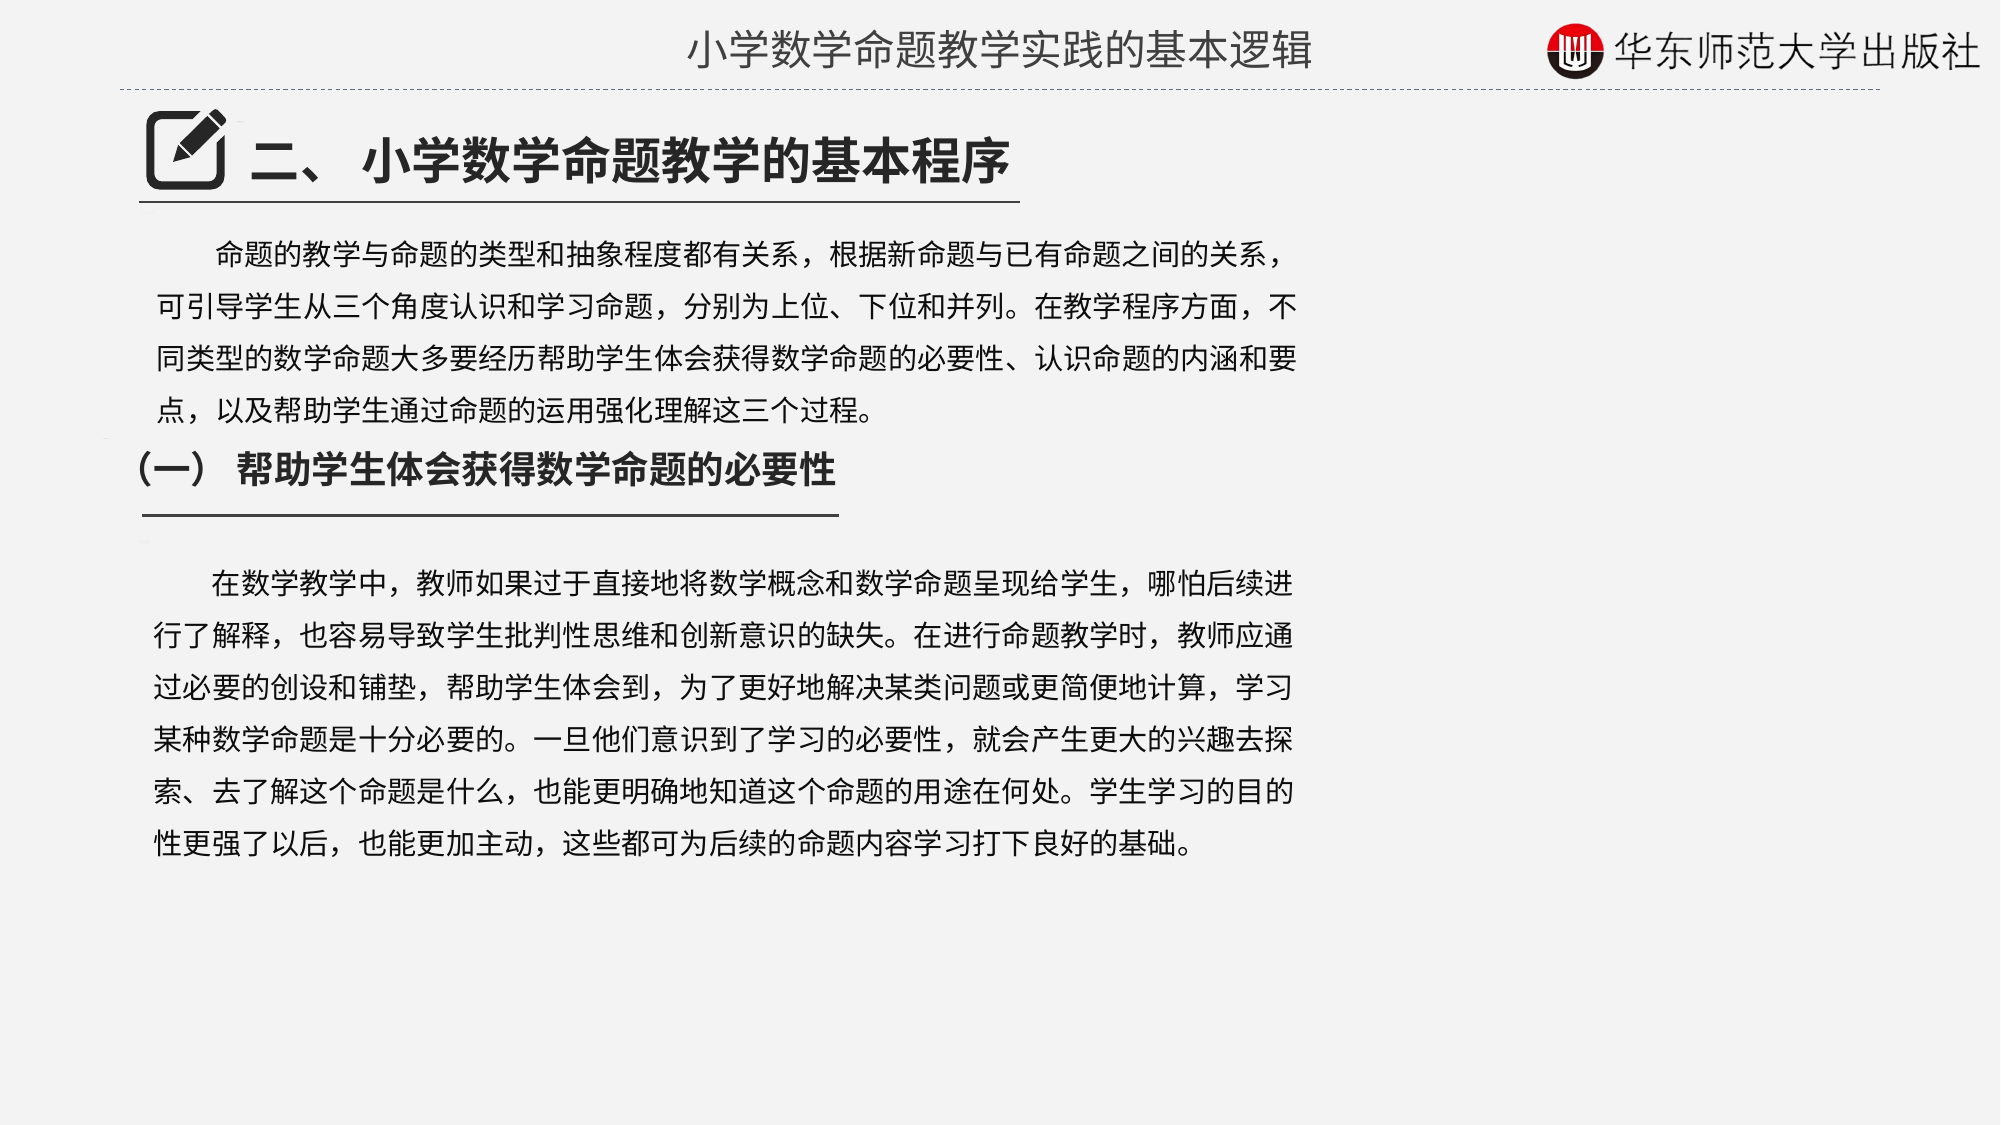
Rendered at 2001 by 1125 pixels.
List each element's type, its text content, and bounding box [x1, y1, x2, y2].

text_box 在数学教学中，教师如果过于直接地将数学概念和数学命题呈现给学生，哪怕后续进行了解释，也容易导致学生批判性思维和创新意识的缺失。在进行命题教学时，教师应通过必要的创设和铺垫，帮助学生体会到，为了更好地解决某类问题或更简便地计算，学习某种数学命题是十分必要的。一旦他们意识到了学习的必要性，就会产生更大的兴趣去探索、去了解这个命题是什么，也能更明确地知道这个命题的用途在何处。学生学习的目的性更强了以后，也能更加主动，这些都可为后续的命题内容学习打下良好的基础。 [138, 540, 1320, 868]
text_box （一） 帮助学生体会获得数学命题的必要性 [101, 438, 1000, 498]
text_box [208, 109, 227, 127]
text_box 命题的教学与命题的类型和抽象程度都有关系，根据新命题与已有命题之间的关系，可引导学生从三个角度认识和学习命题，分别为上位、下位和并列。在教学程序方面，不同类型的数学命题大多要经历帮助学生体会获得数学命题的必要性、认识命题的内涵和要点，以及帮助学生通过命题的运用强化理解这三个过程。 [142, 212, 1320, 436]
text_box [1536, 13, 1989, 83]
text_box 小学数学命题教学实践的基本逻辑 [680, 23, 1320, 74]
text_box 二、 小学数学命题教学的基本程序 [235, 121, 1147, 197]
text_box [146, 111, 225, 190]
